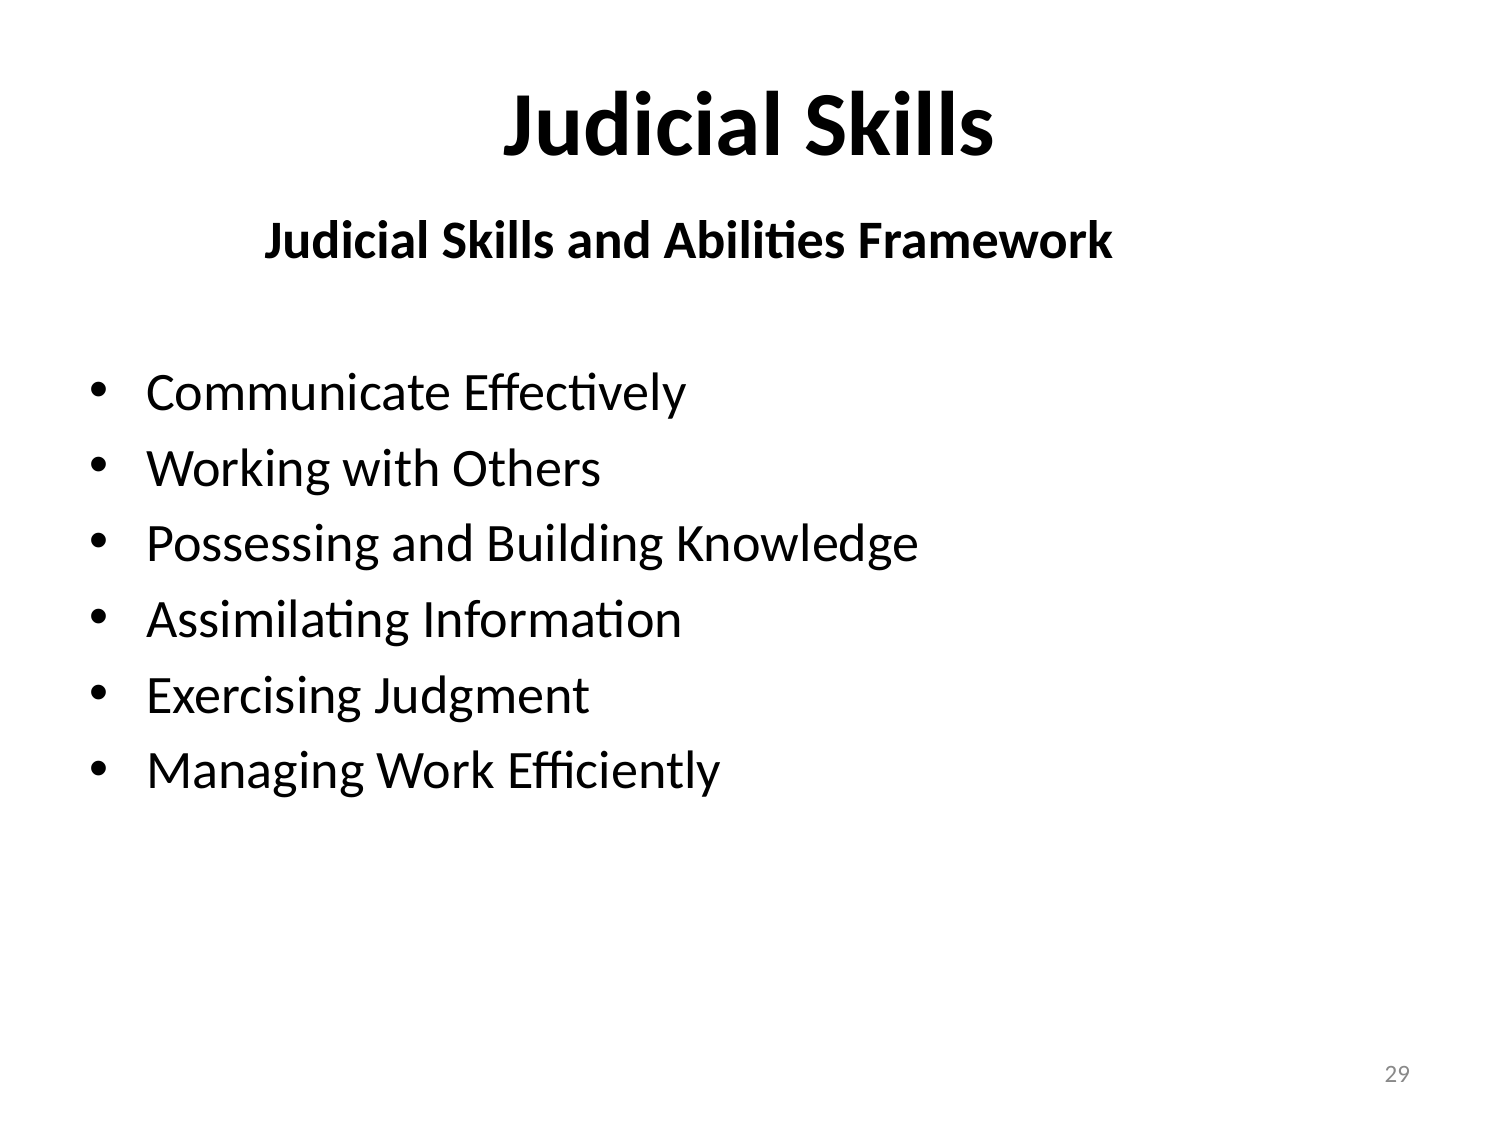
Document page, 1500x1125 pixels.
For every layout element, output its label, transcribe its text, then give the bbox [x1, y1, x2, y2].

slide_number 29 [1074, 1042, 1425, 1103]
text_box Judicial Skills and Abilities Framework Communicate Effectively Working with Others Possessing and Building Knowledge Assimilating Information Exercising Judgment Managing Work Efficiently [74, 197, 1317, 1073]
title Judicial Skills [75, 24, 1425, 213]
